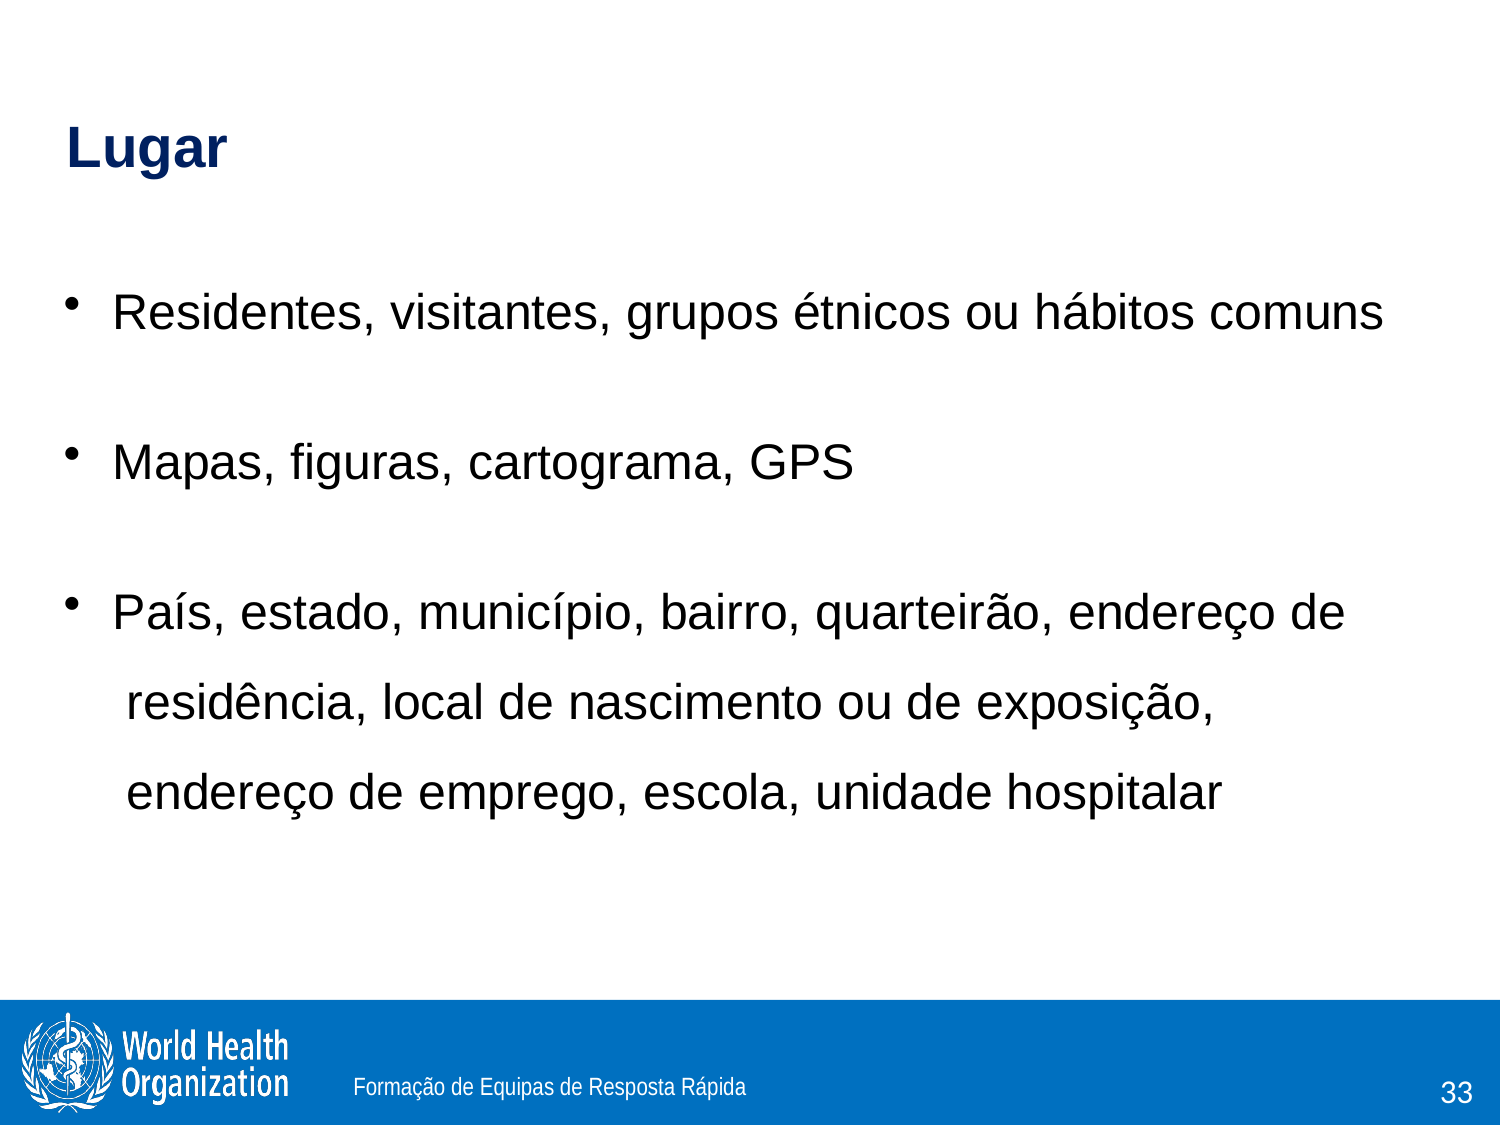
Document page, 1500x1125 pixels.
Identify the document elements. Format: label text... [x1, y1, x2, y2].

picture [21, 1012, 288, 1113]
text_box Residentes, visitantes, grupos étnicos ou hábitos comuns Mapas, figuras, cartograma, GPS País, estado, município, bairro, quarteirão, endereço de residência, local de nascimento ou de exposição, endereço de emprego, escola, unidade hospitalar [9, 182, 1401, 827]
text_box Lugar [41, 101, 254, 182]
